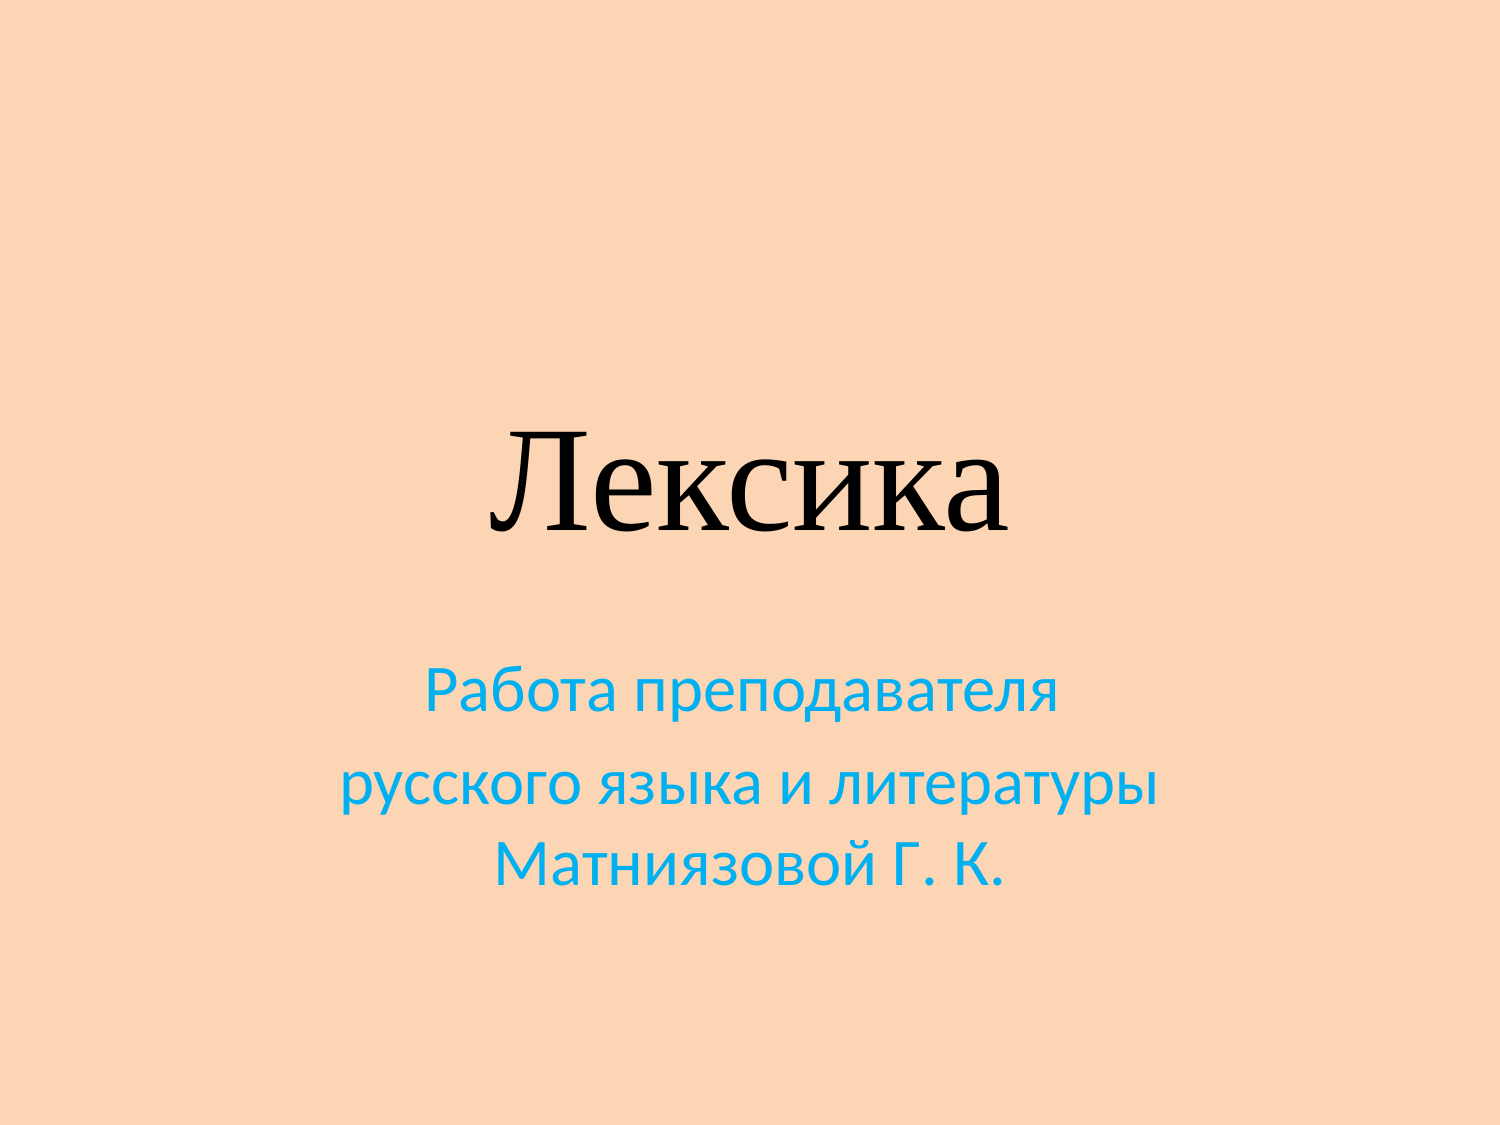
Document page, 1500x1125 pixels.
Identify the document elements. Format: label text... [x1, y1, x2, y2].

subtitle Работа преподавателя русского языка и литературы Матниязовой Г. К. [225, 637, 1275, 925]
title Лексика [112, 349, 1388, 591]
